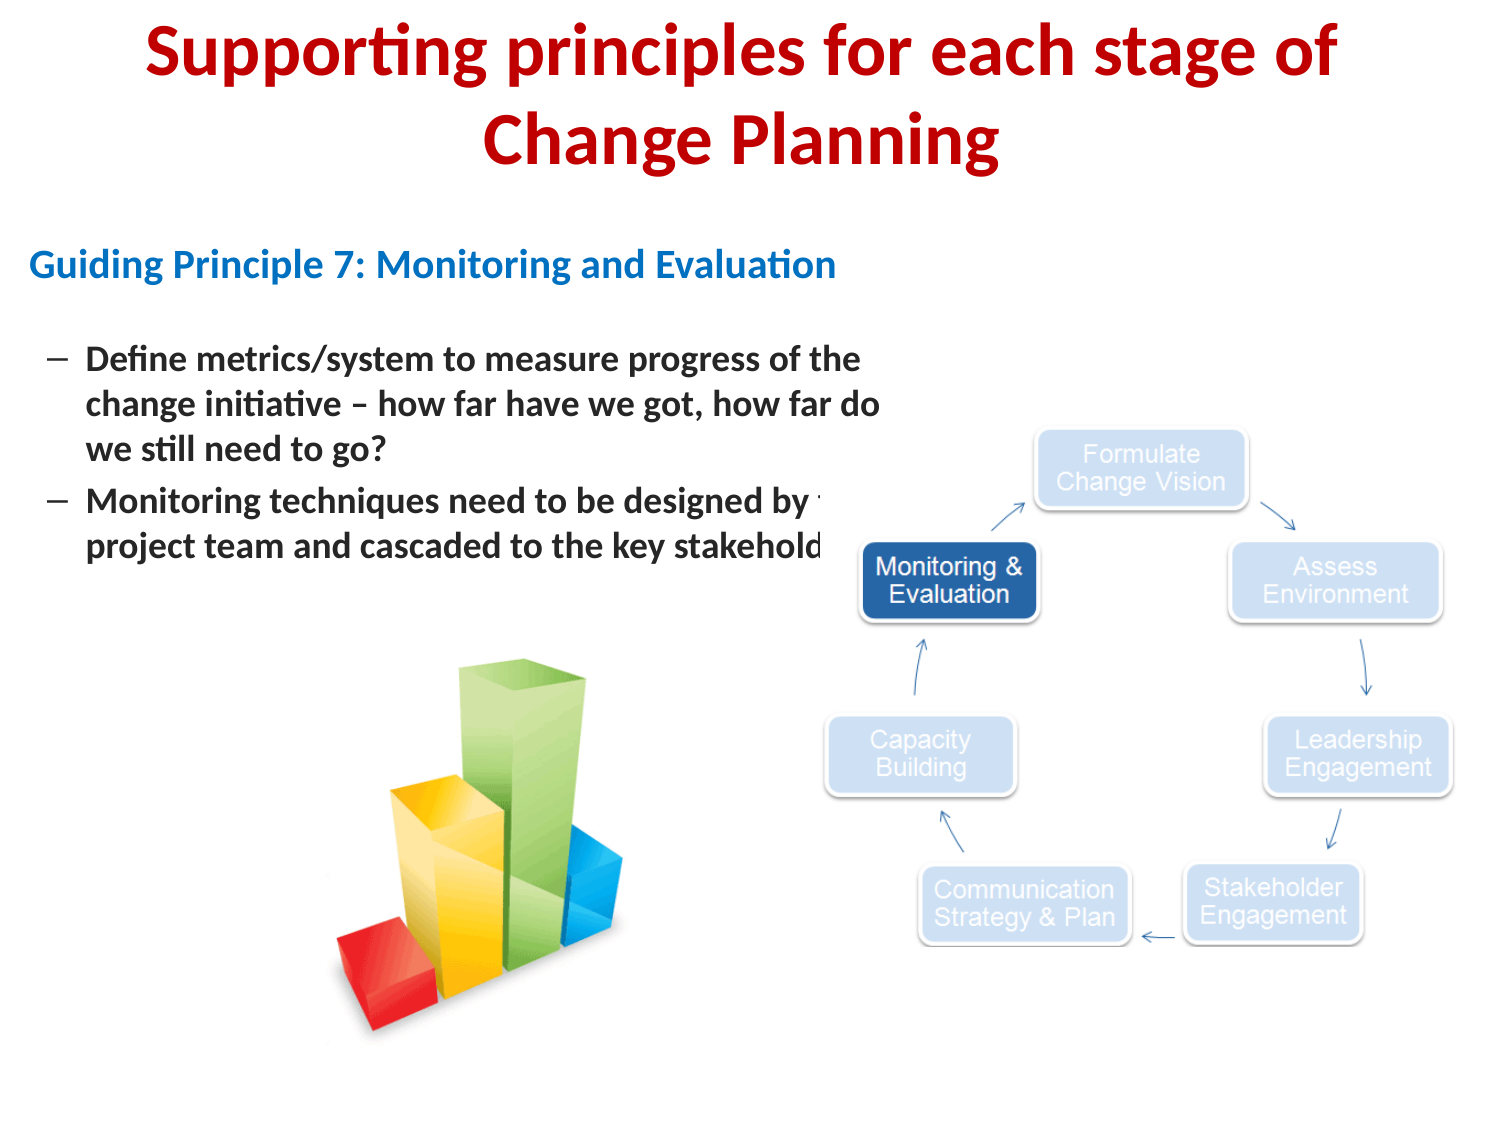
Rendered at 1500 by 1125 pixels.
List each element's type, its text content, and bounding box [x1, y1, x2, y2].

text_box Guiding Principle 7: Monitoring and Evaluation [14, 229, 853, 295]
title Supporting principles for each stage of Change Planning [75, 0, 1425, 200]
picture [304, 637, 645, 1063]
picture [820, 421, 1464, 948]
text_box Define metrics/system to measure progress of the change initiative – how far have we got, how far do we still need to go? Monitoring techniques need to be designed by the project team and cascaded to the key stakeholders. [32, 326, 917, 1043]
